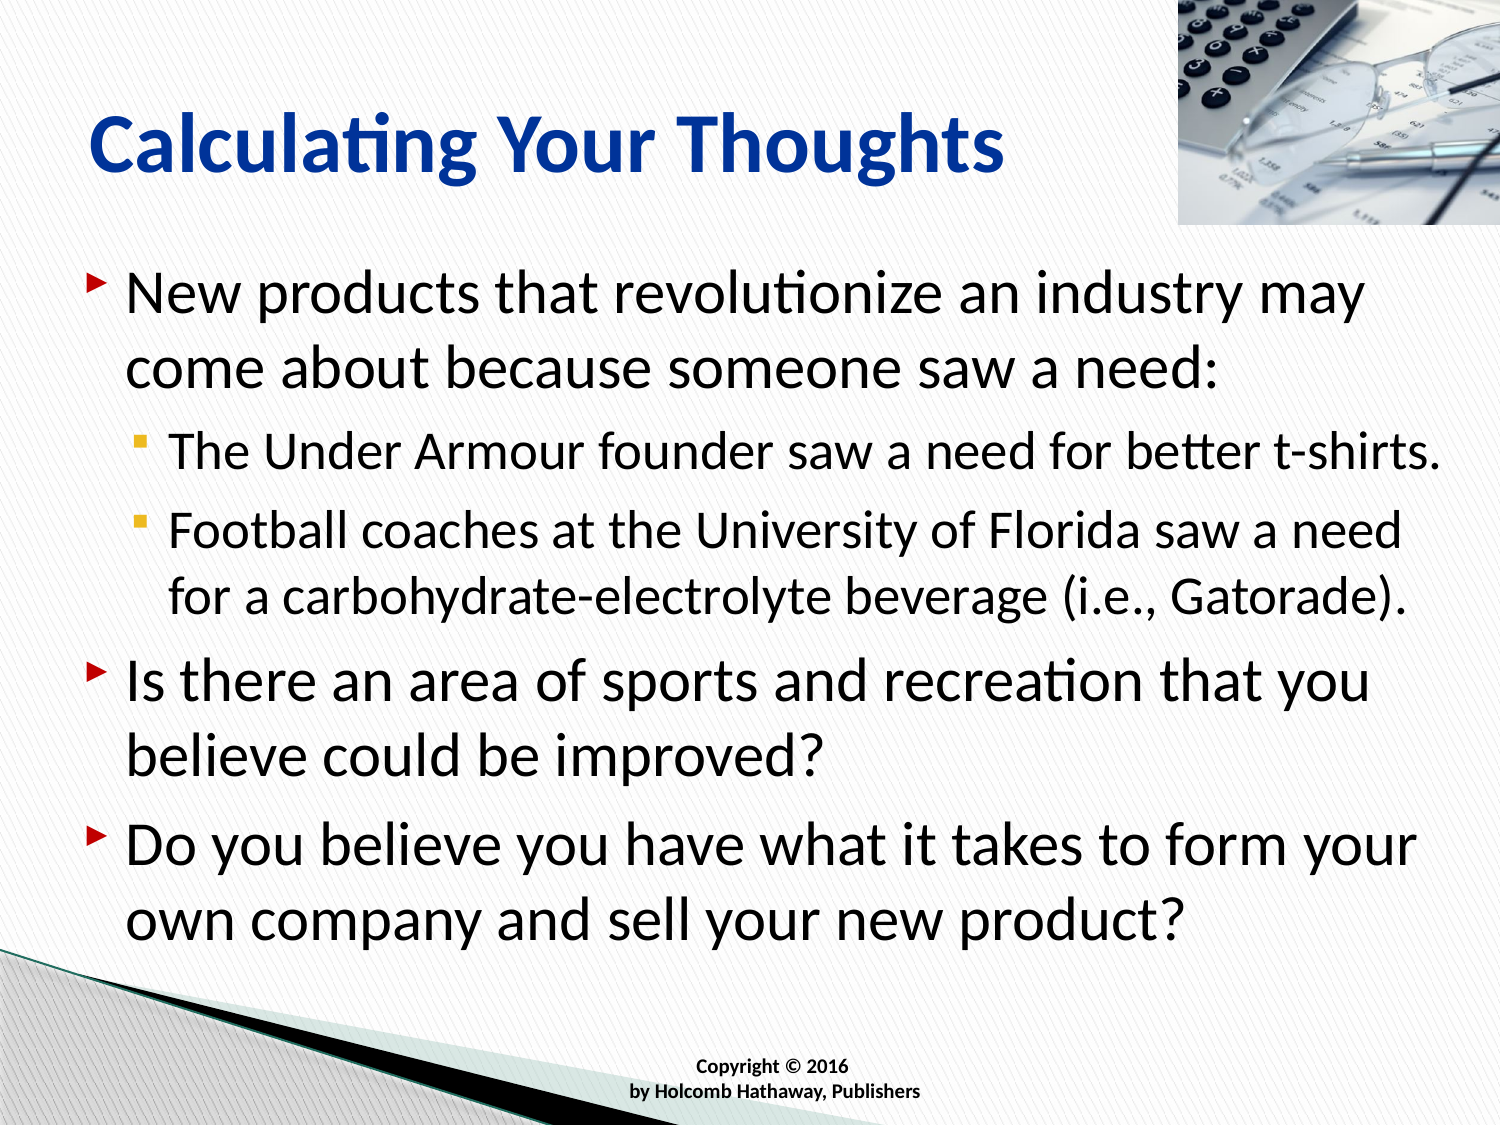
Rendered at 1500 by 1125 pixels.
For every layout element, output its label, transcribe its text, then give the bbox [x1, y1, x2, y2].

picture [1178, 0, 1500, 226]
footer Copyright © 2016 by Holcomb Hathaway, Publishers [582, 1050, 968, 1110]
title Calculating Your Thoughts [75, 45, 1174, 233]
list New products that revolutionize an industry may come about because someone saw a need: The Under Armour founder saw a need for better t-shirts. Football coaches at the University of Florida saw a need for a carbohydrate-electrolyte beverage (i.e., Gatorade). Is there an area of sports and recreation that you believe could be improved? Do you believe you have what it takes to form your own company and sell your new product? [50, 243, 1463, 1025]
